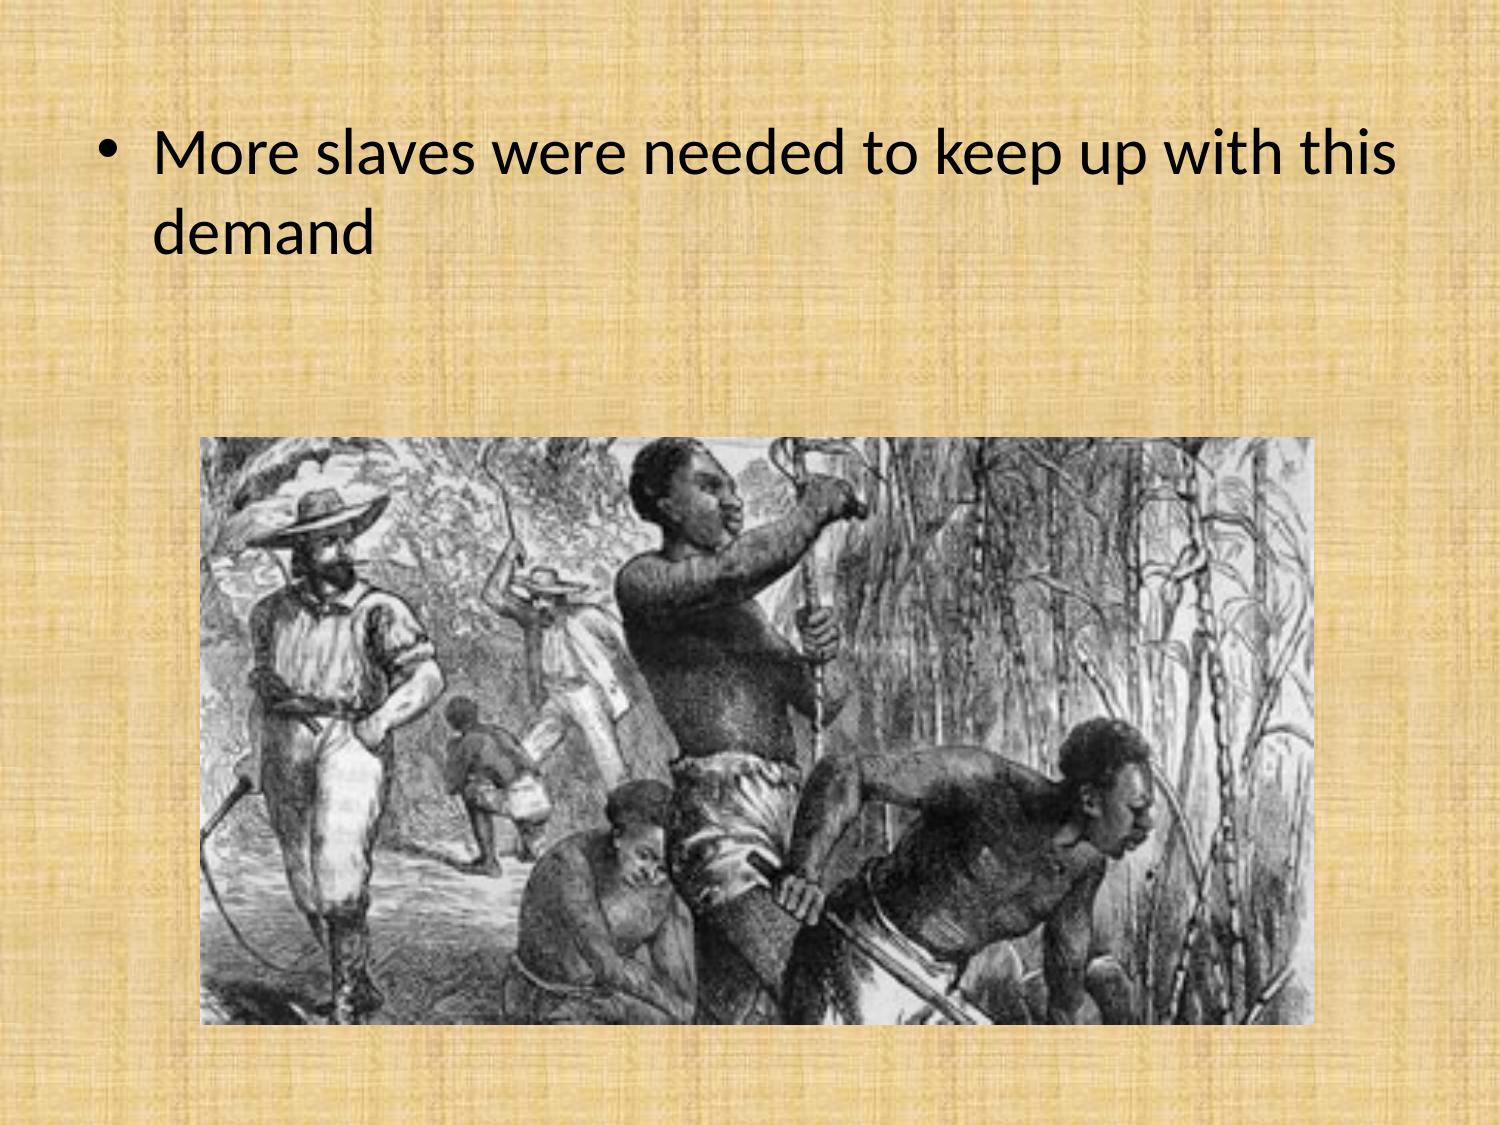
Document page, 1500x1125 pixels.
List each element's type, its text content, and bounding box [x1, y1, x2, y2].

list More slaves were needed to keep up with this demand [81, 99, 1432, 843]
picture [0, 0, 1500, 1125]
